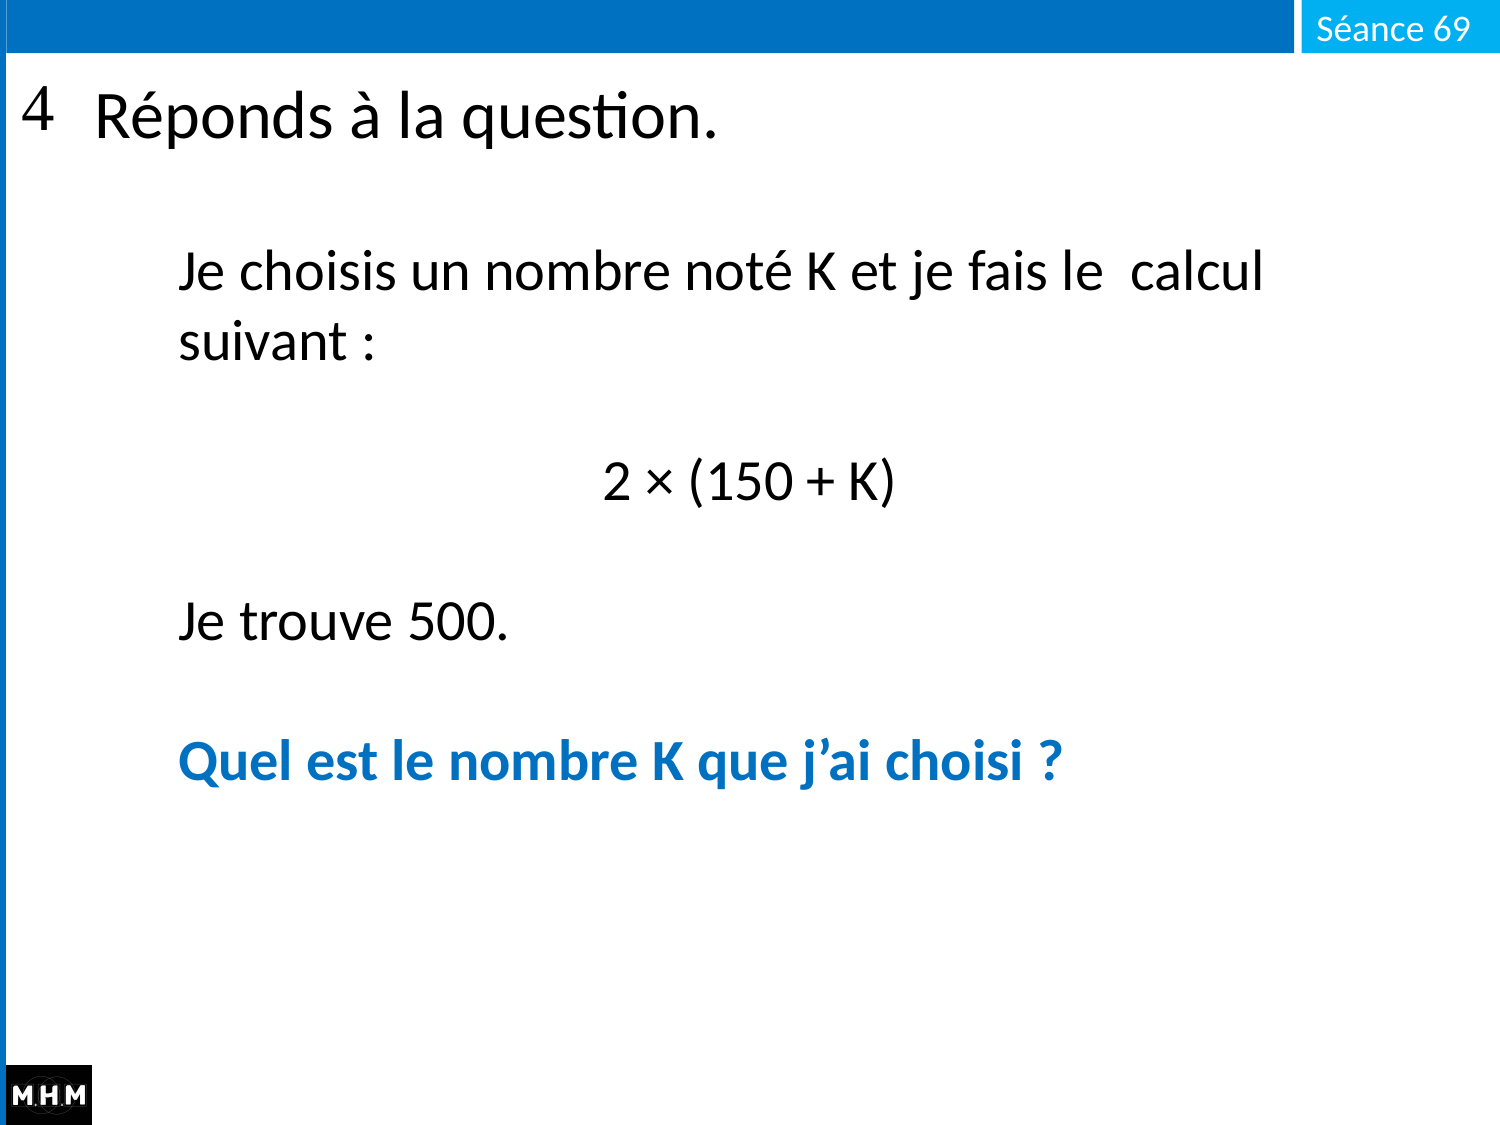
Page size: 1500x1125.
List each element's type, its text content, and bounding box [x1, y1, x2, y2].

picture [6, 1065, 92, 1125]
title Réponds à la question. [79, 71, 1374, 161]
text_box Je choisis un nombre noté K et je fais le calcul suivant : 2 × (150 + K) Je trouve 500. Quel est le nombre K que j’ai choisi ? [163, 224, 1337, 800]
